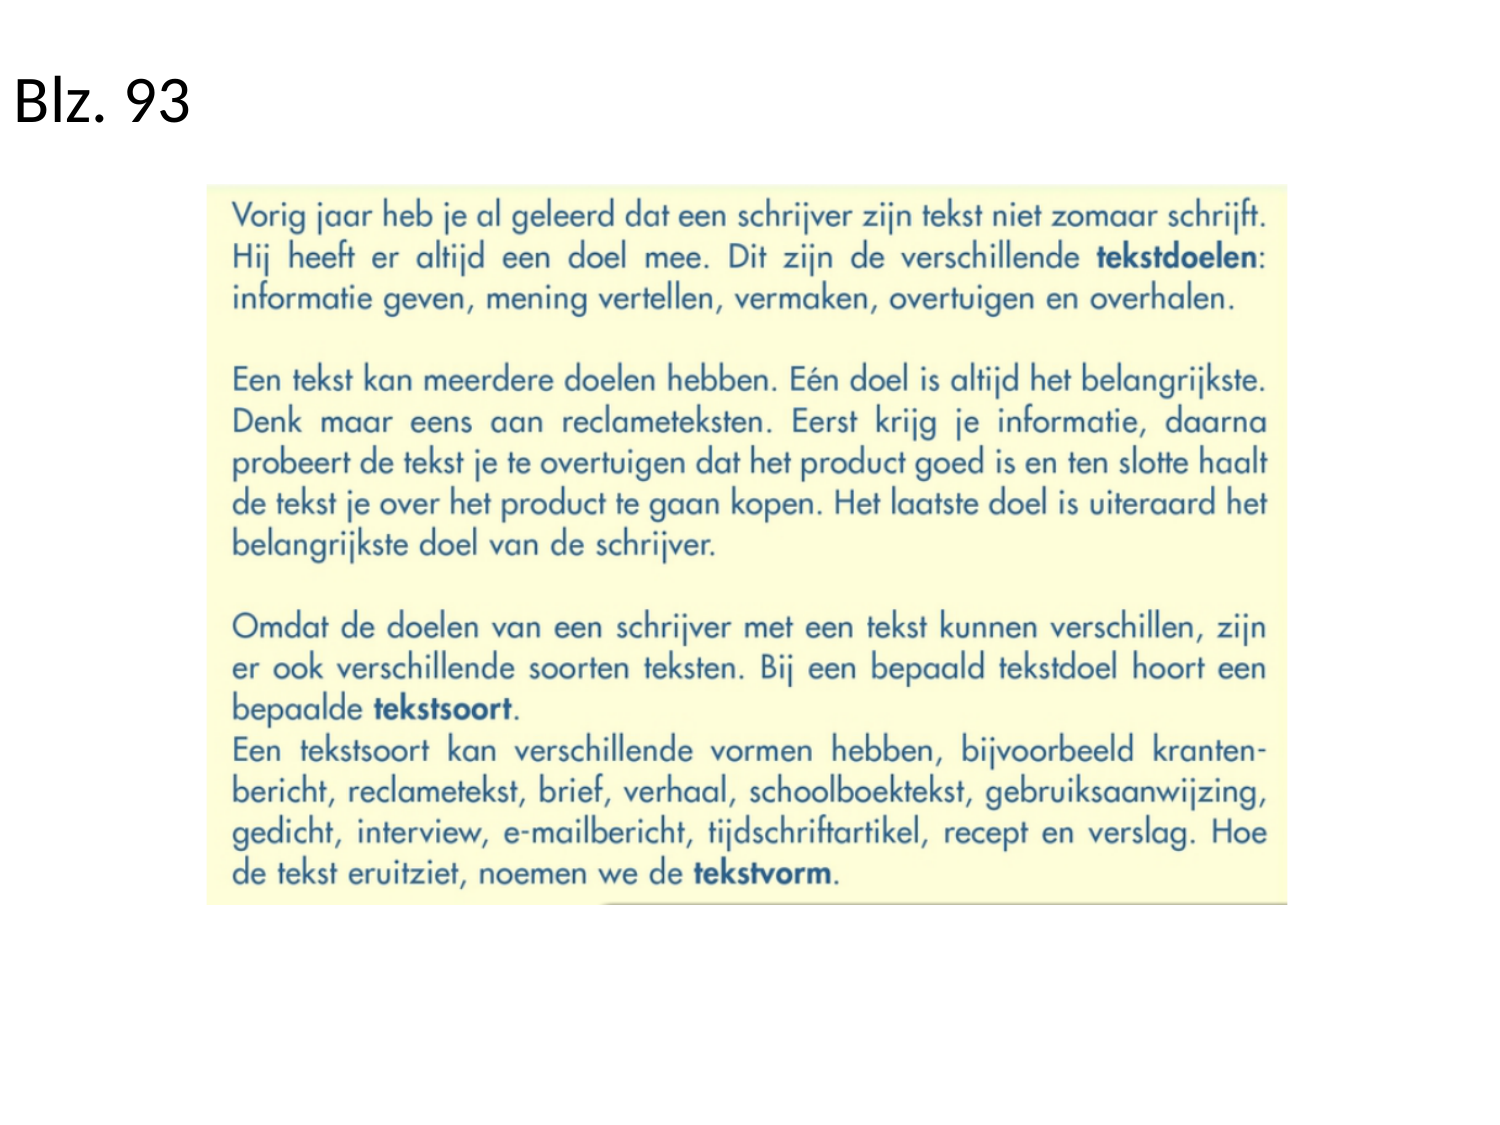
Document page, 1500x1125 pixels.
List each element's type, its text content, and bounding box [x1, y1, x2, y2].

text_box Blz. 93 [0, 48, 597, 139]
picture [206, 184, 1288, 906]
